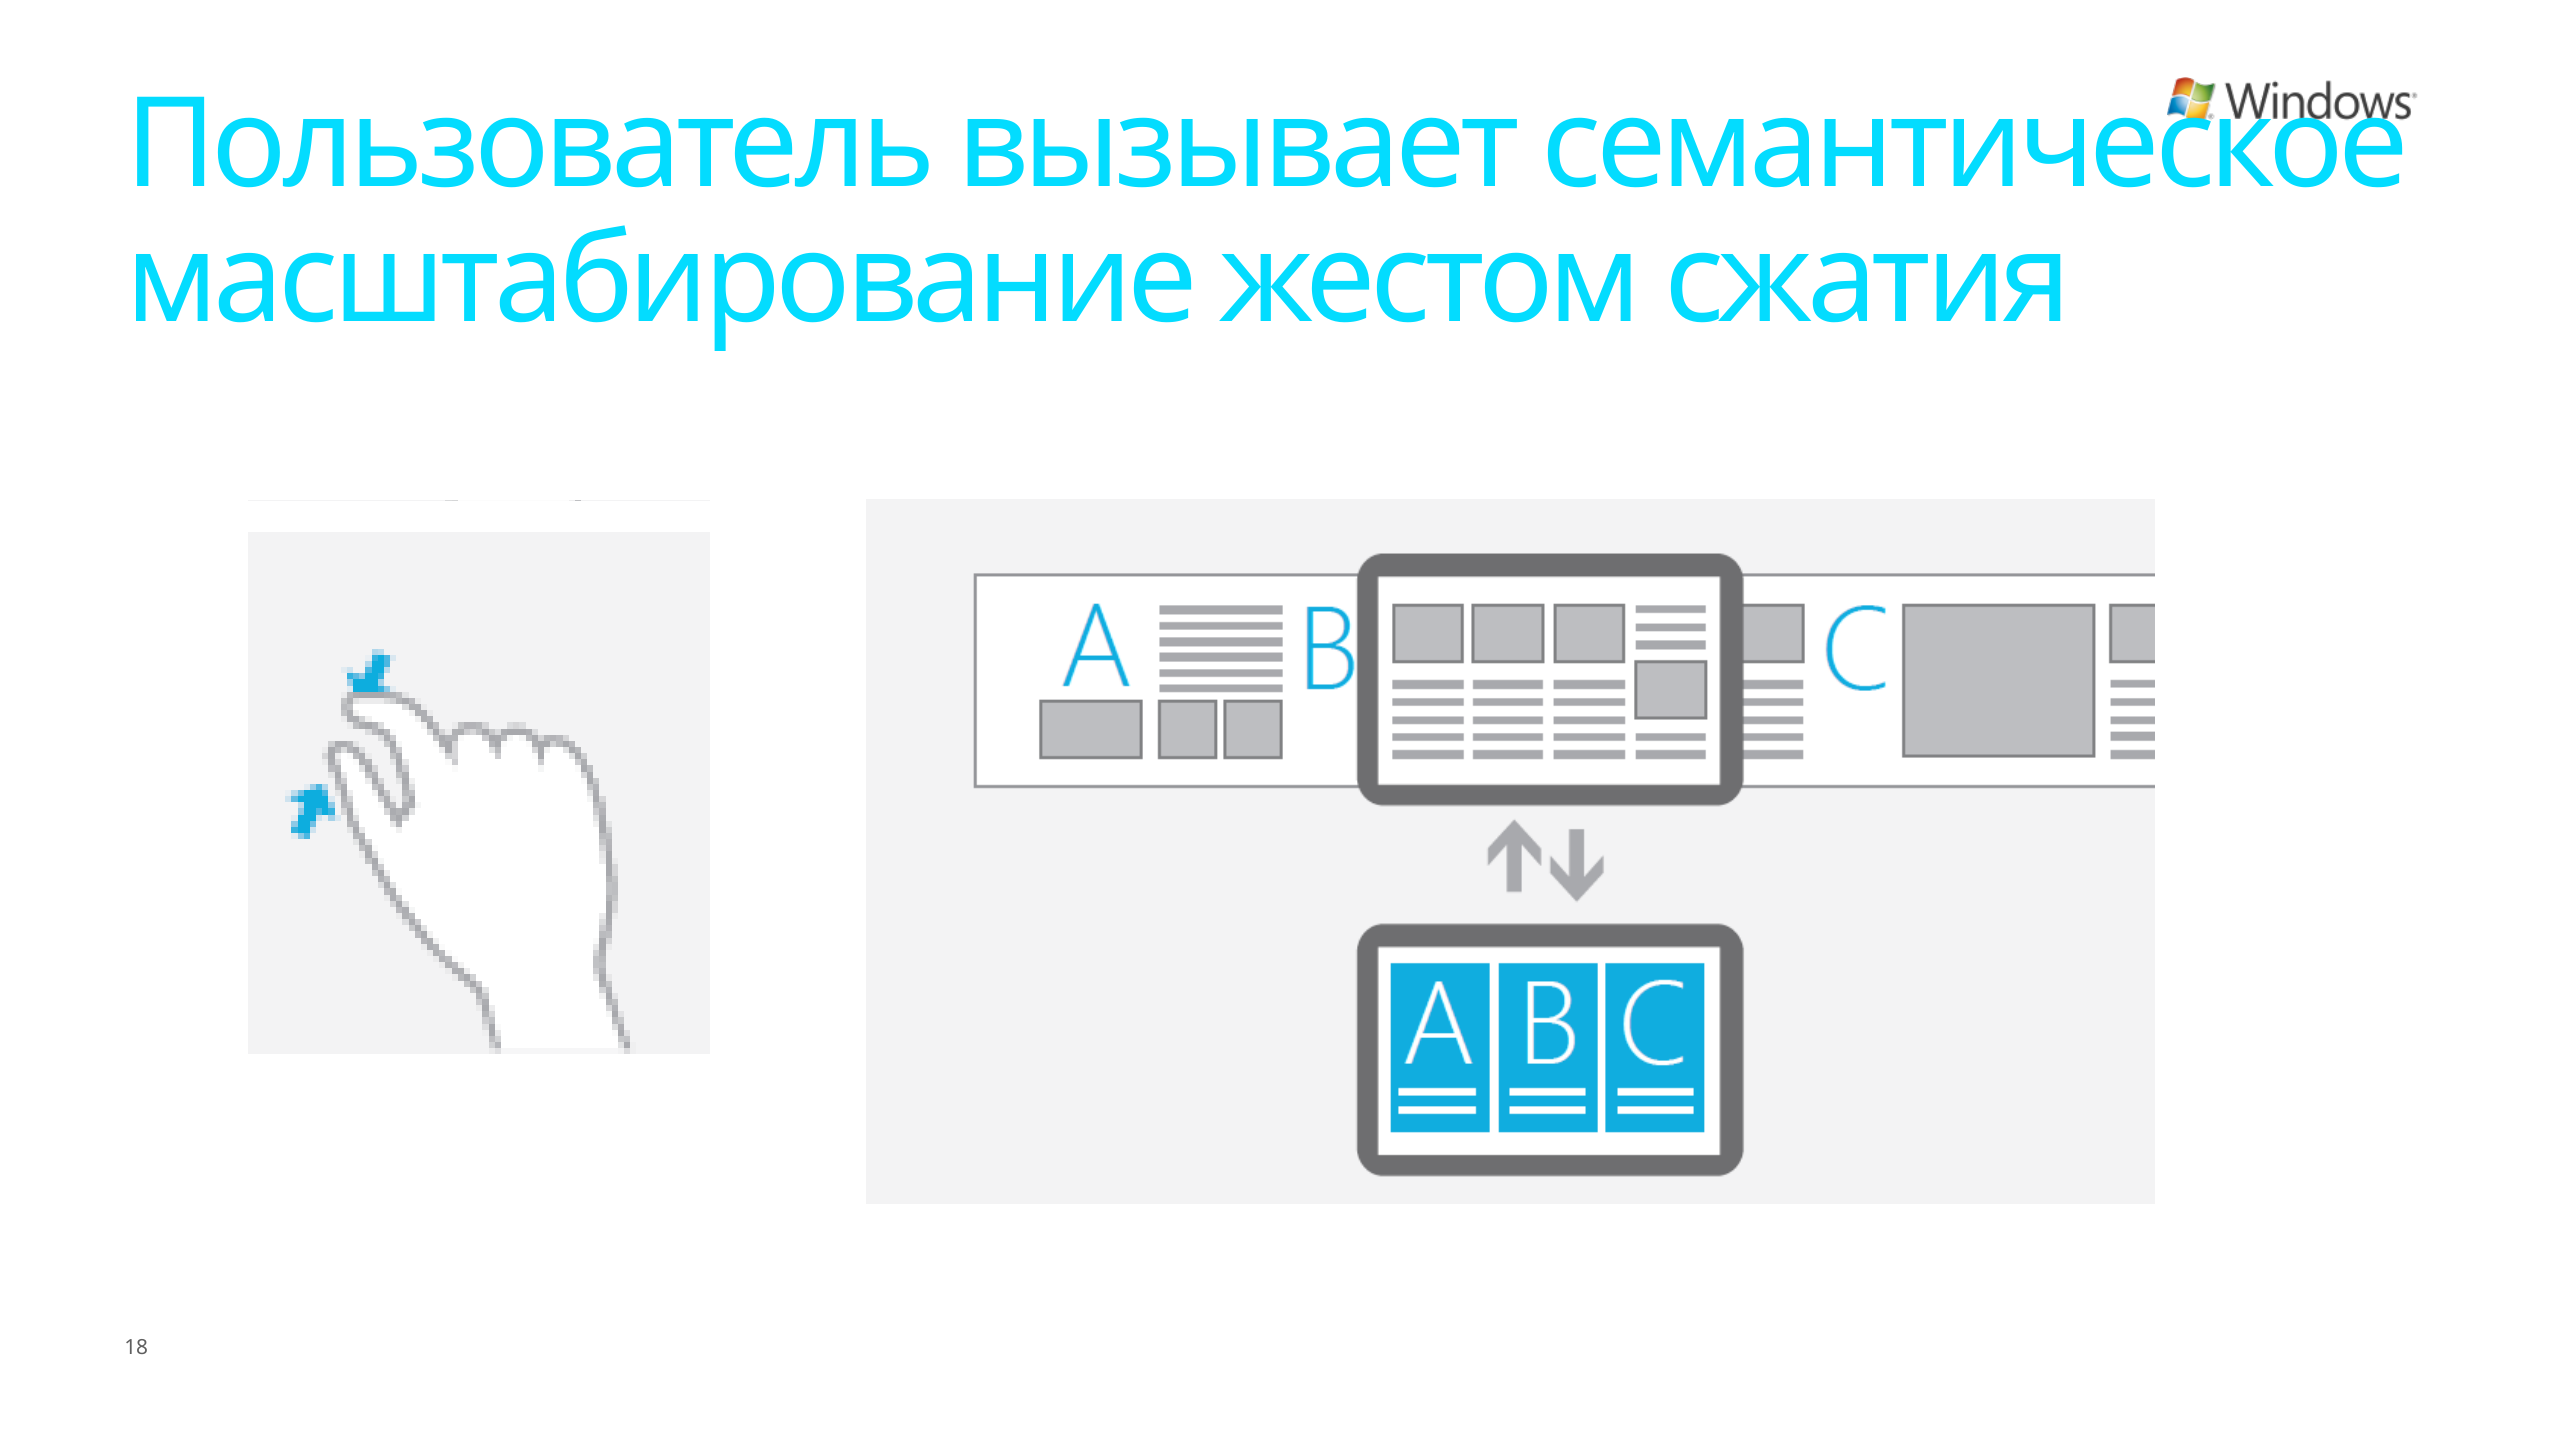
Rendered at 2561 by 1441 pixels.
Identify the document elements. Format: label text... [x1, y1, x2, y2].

picture [866, 499, 2155, 1204]
picture [230, 499, 723, 1104]
title Пользователь вызывает семантическое масштабирование жестом сжатия [125, 110, 2468, 349]
picture [2167, 77, 2443, 110]
